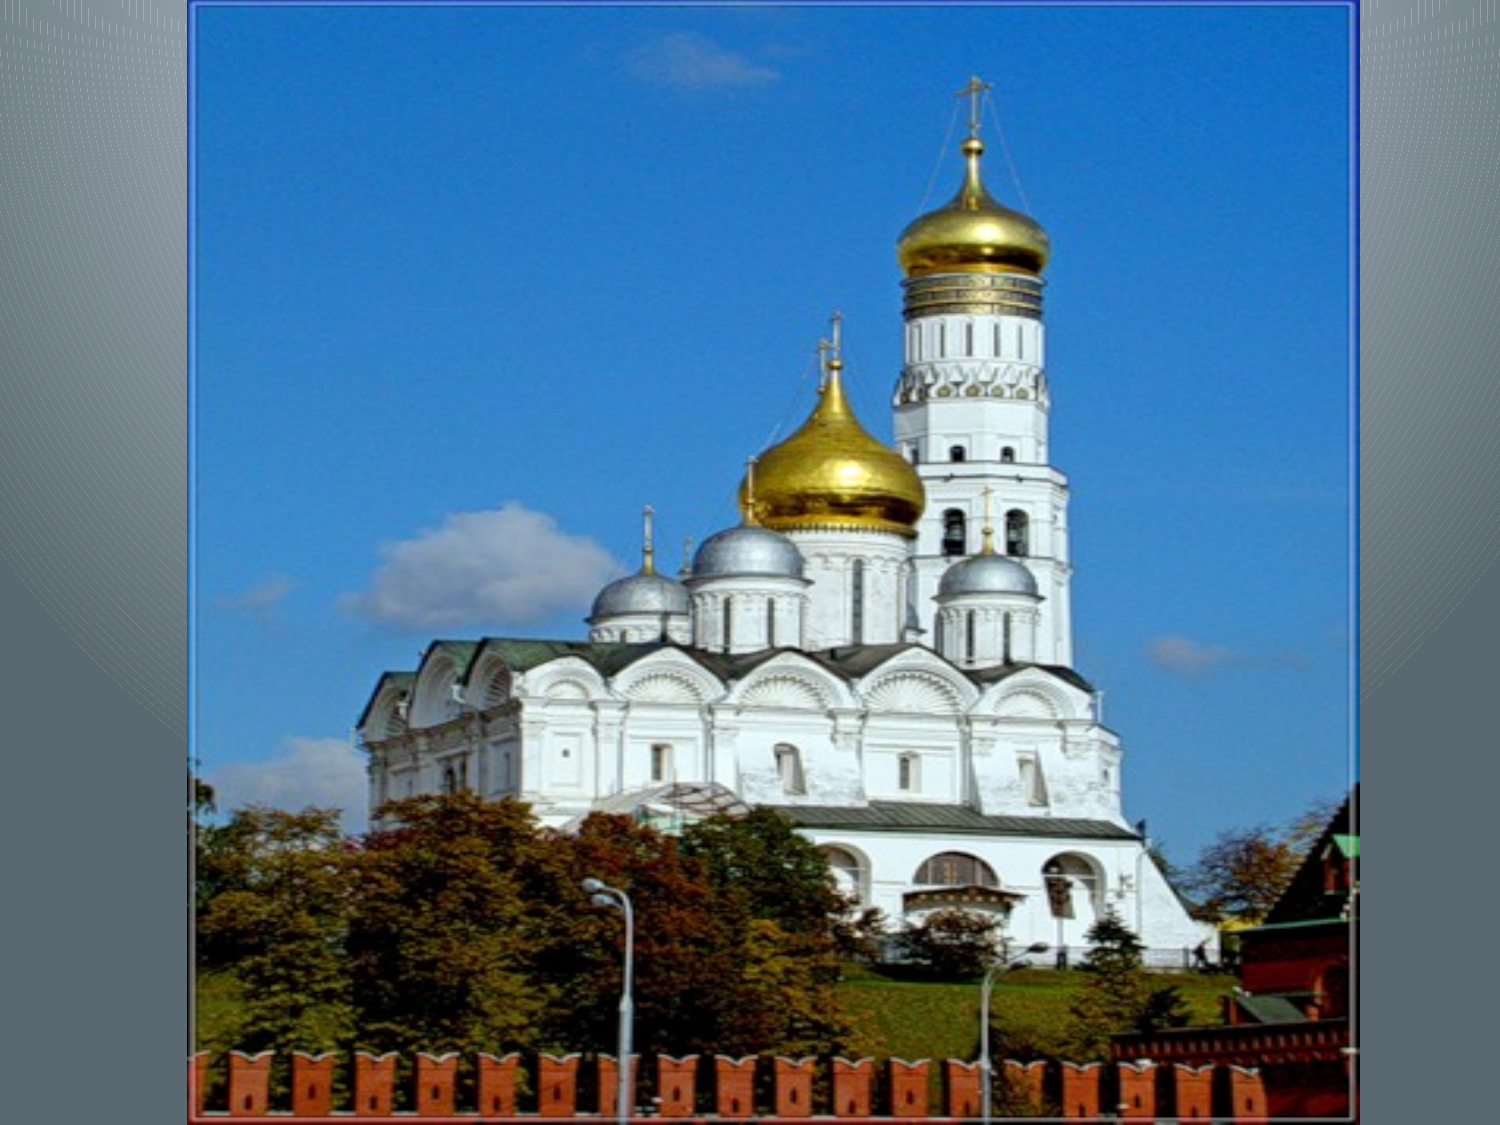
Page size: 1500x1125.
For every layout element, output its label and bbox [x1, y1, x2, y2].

picture [187, 0, 1360, 1125]
